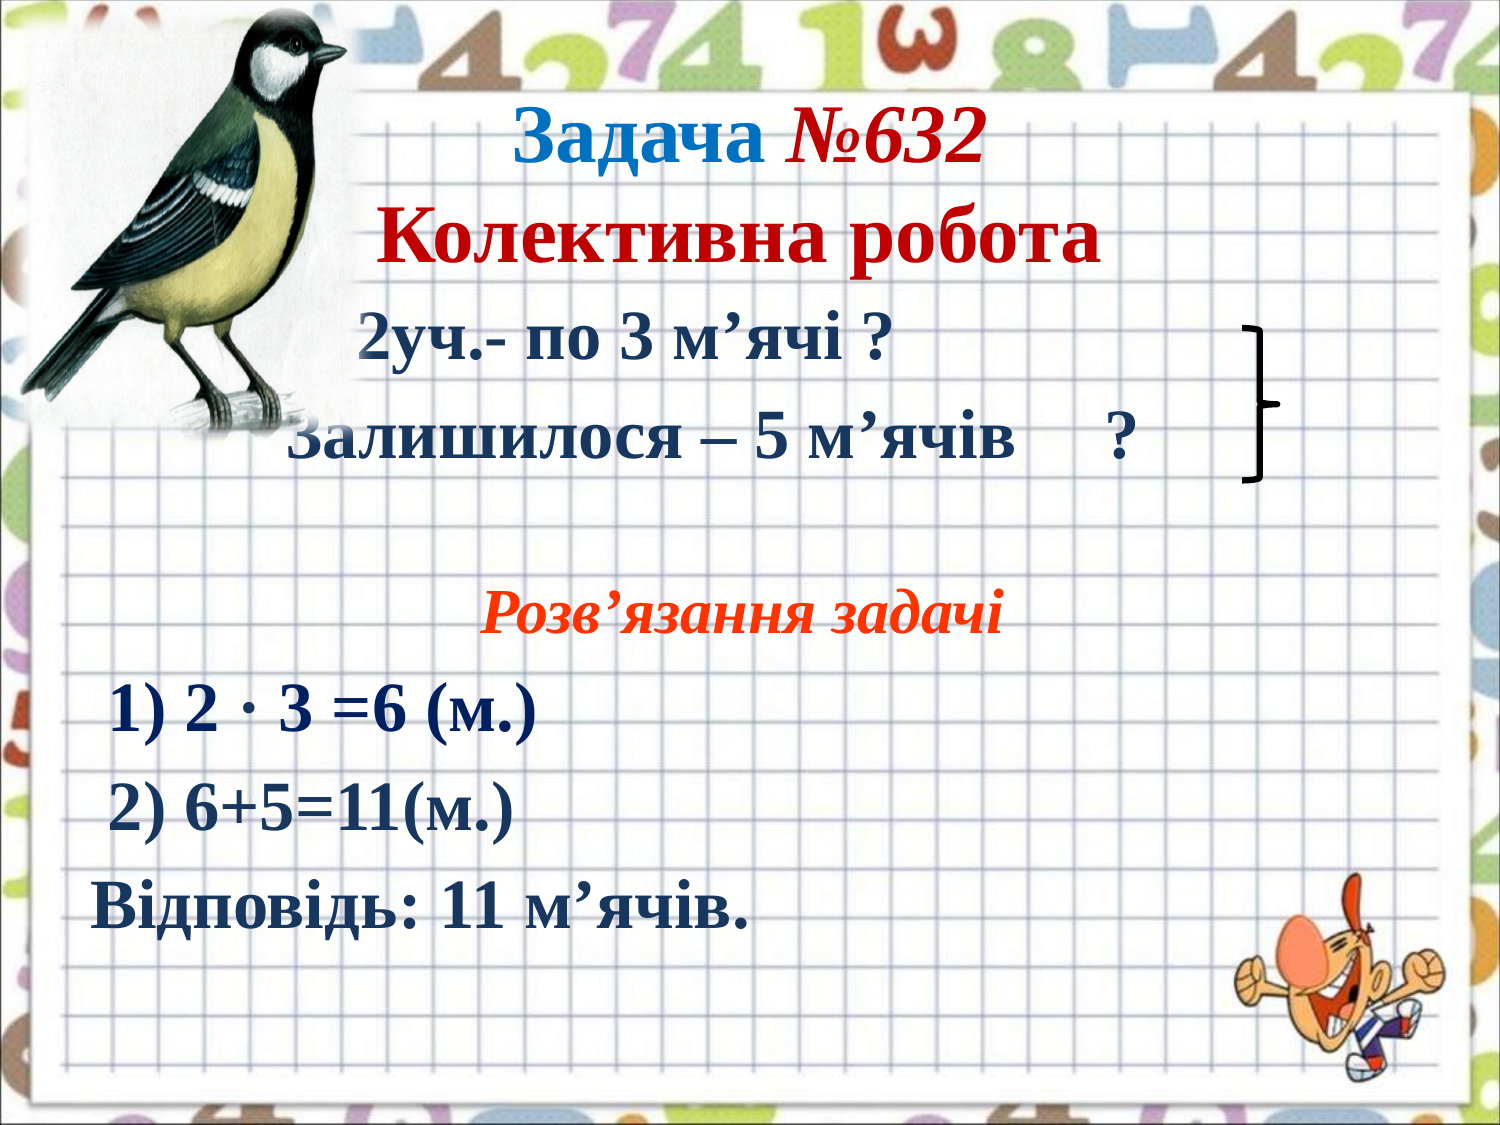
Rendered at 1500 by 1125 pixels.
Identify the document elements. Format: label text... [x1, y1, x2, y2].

list 2уч.- по 3 м’ячі ? Залишилося – 5 м’ячів ? Розв’язання задачі 1) 2 · 3 =6 (м.) 2) 6+5=11(м.) Відповідь: 11 м’ячів. [74, 281, 1426, 1020]
text_box [1078, 93, 1442, 305]
title Задача №632 Колективна робота [379, 105, 1078, 281]
text_box [1242, 327, 1279, 482]
text_box [1230, 855, 1465, 1078]
picture [0, 0, 1500, 1125]
